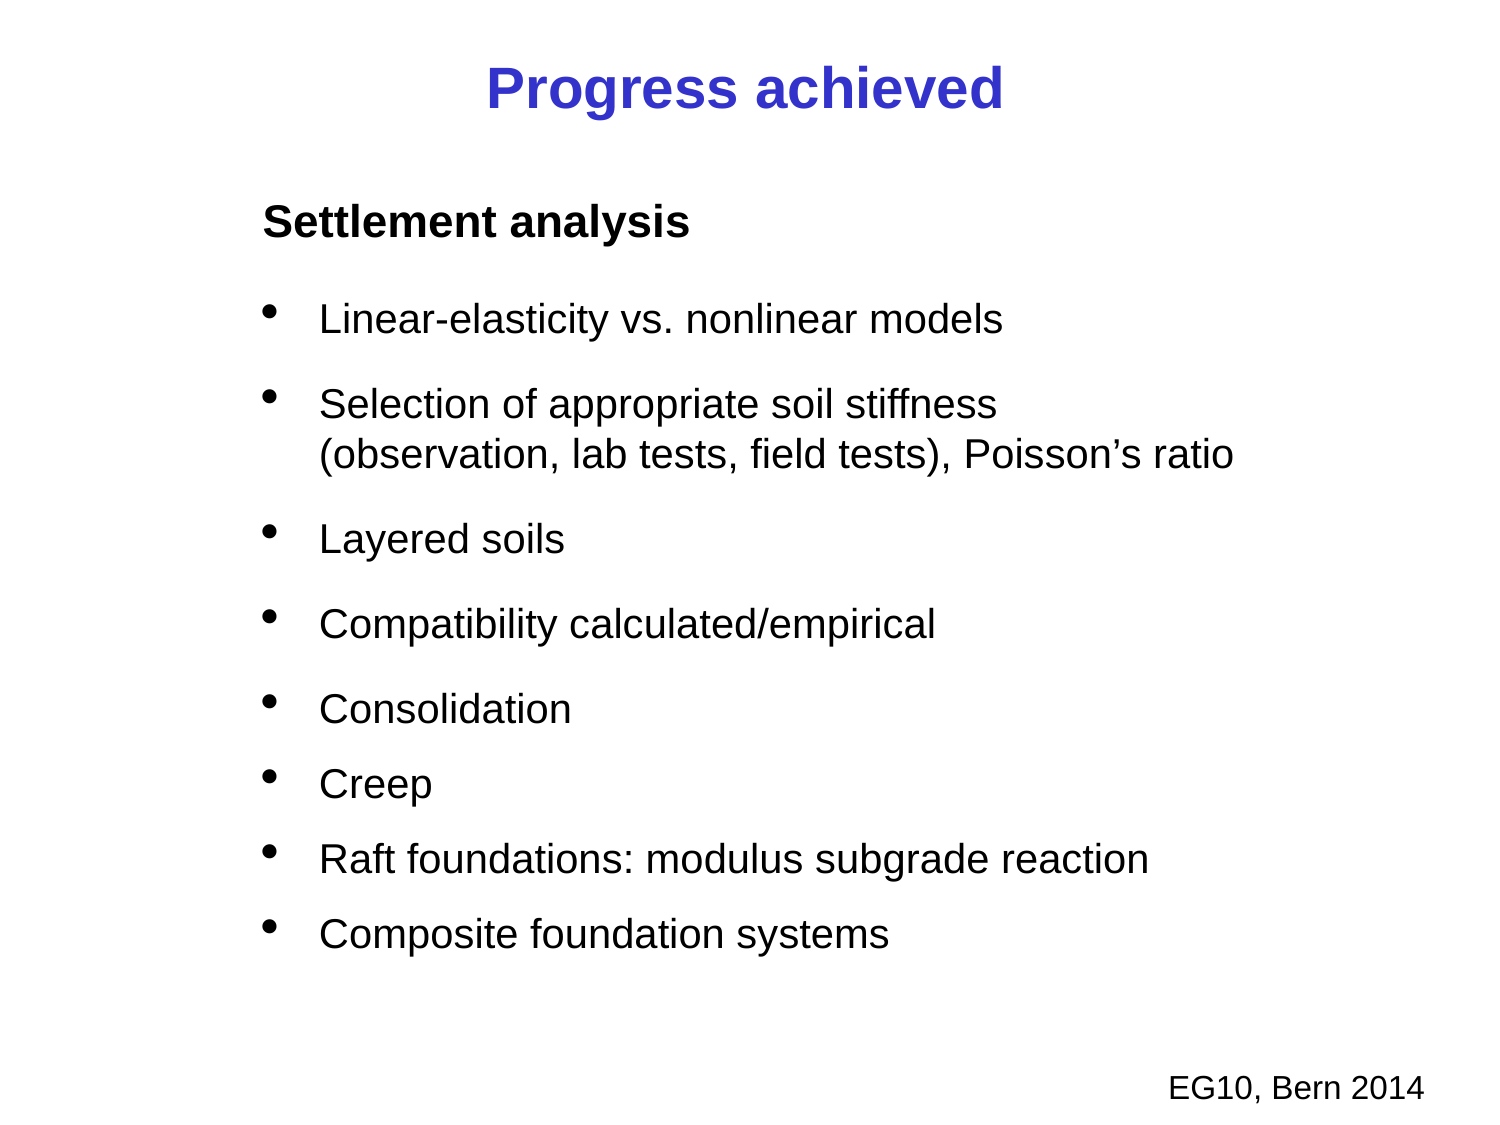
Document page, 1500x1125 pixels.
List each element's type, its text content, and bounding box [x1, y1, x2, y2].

text_box Progress achieved [408, 42, 1084, 128]
text_box EG10, Bern 2014 [1153, 1058, 1441, 1114]
text_box Settlement analysis Linear-elasticity vs. nonlinear models Selection of appropriate soil stiffness (observation, lab tests, field tests), Poisson’s ratio Layered soils Compatibility calculated/empirical Consolidation Creep Raft foundations: modulus subgrade reaction Composite foundation systems [247, 184, 1252, 965]
